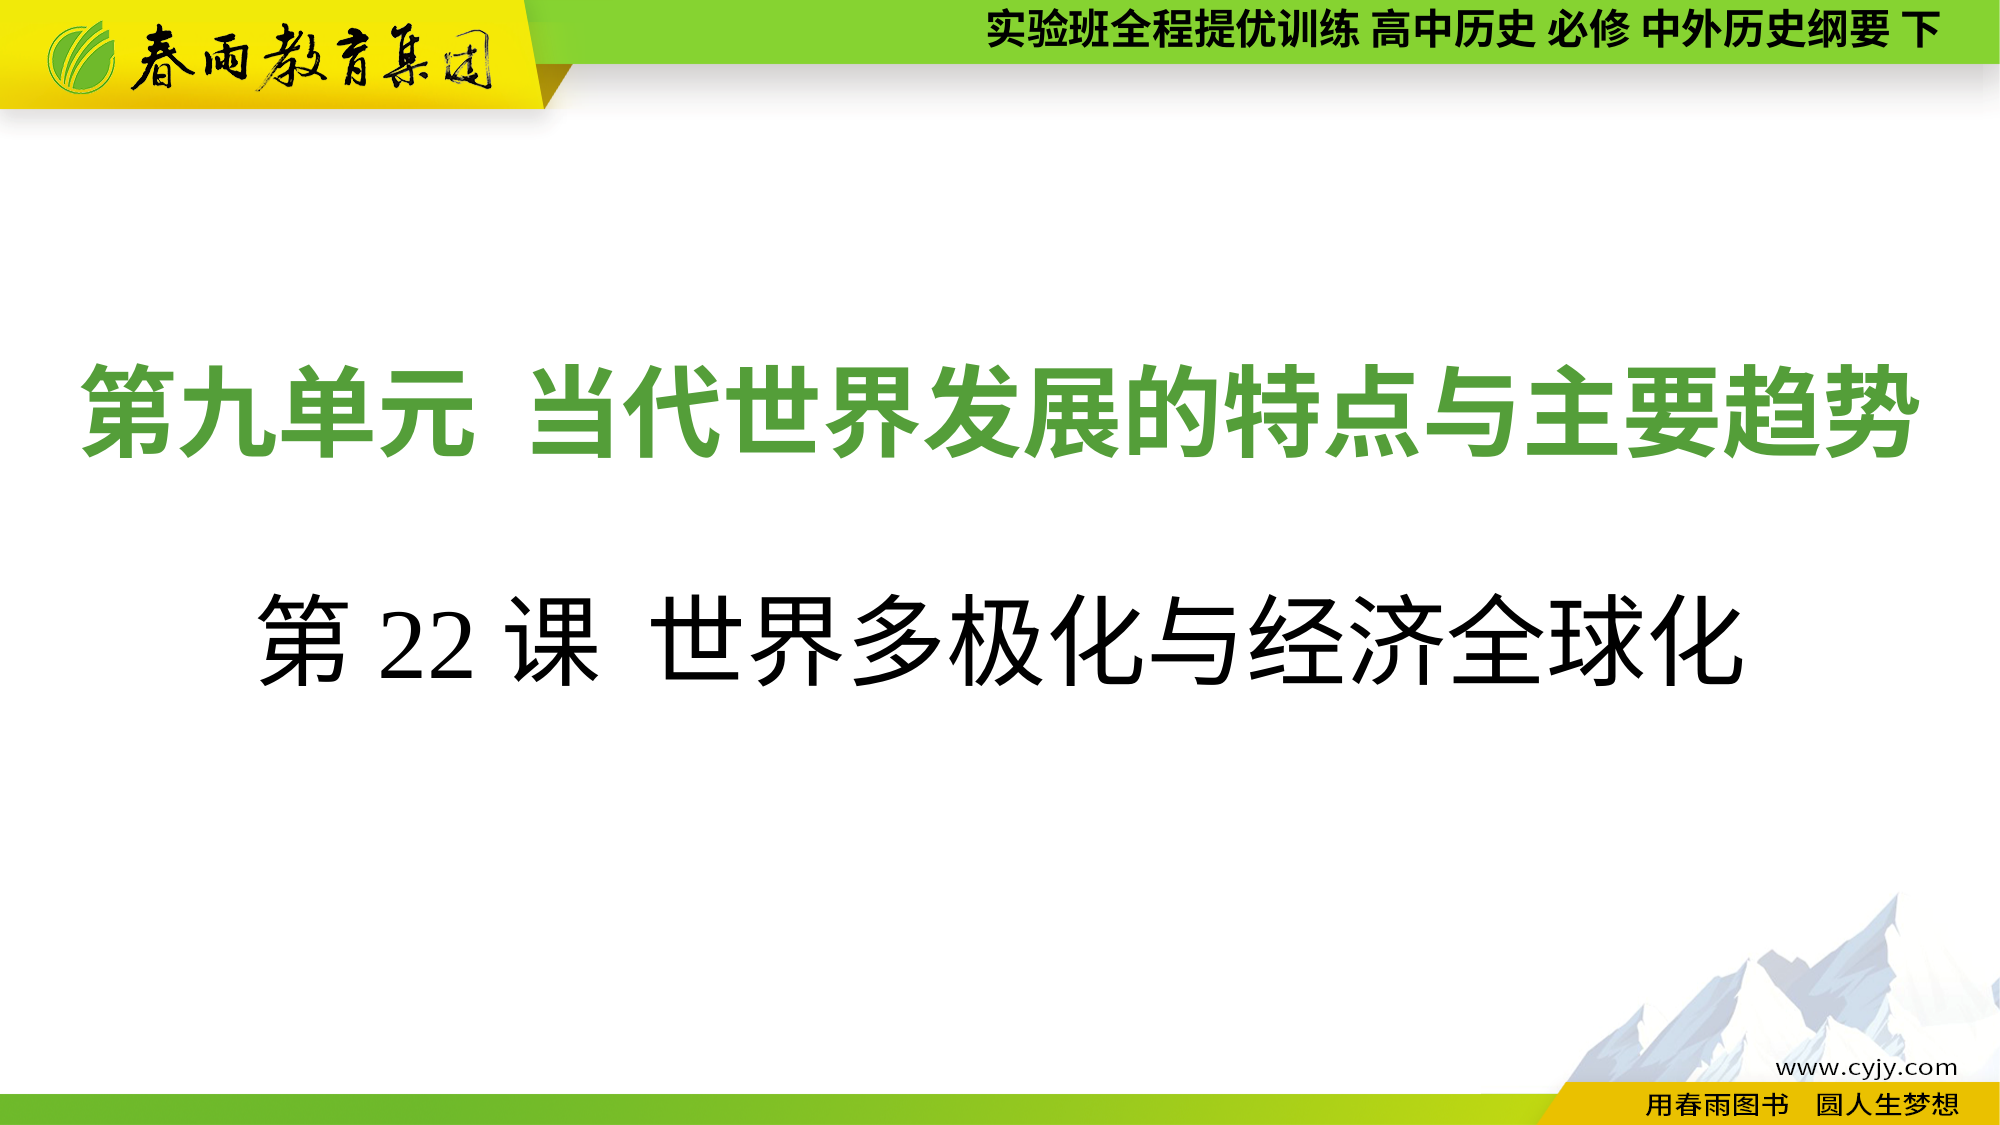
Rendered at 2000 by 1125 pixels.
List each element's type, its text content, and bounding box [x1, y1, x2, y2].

text_box 第22课 世界多极化与经济全球化 [54, 511, 1946, 706]
picture [0, 0, 2000, 1125]
text_box 第九单元 当代世界发展的特点与主要趋势 [54, 282, 1946, 477]
